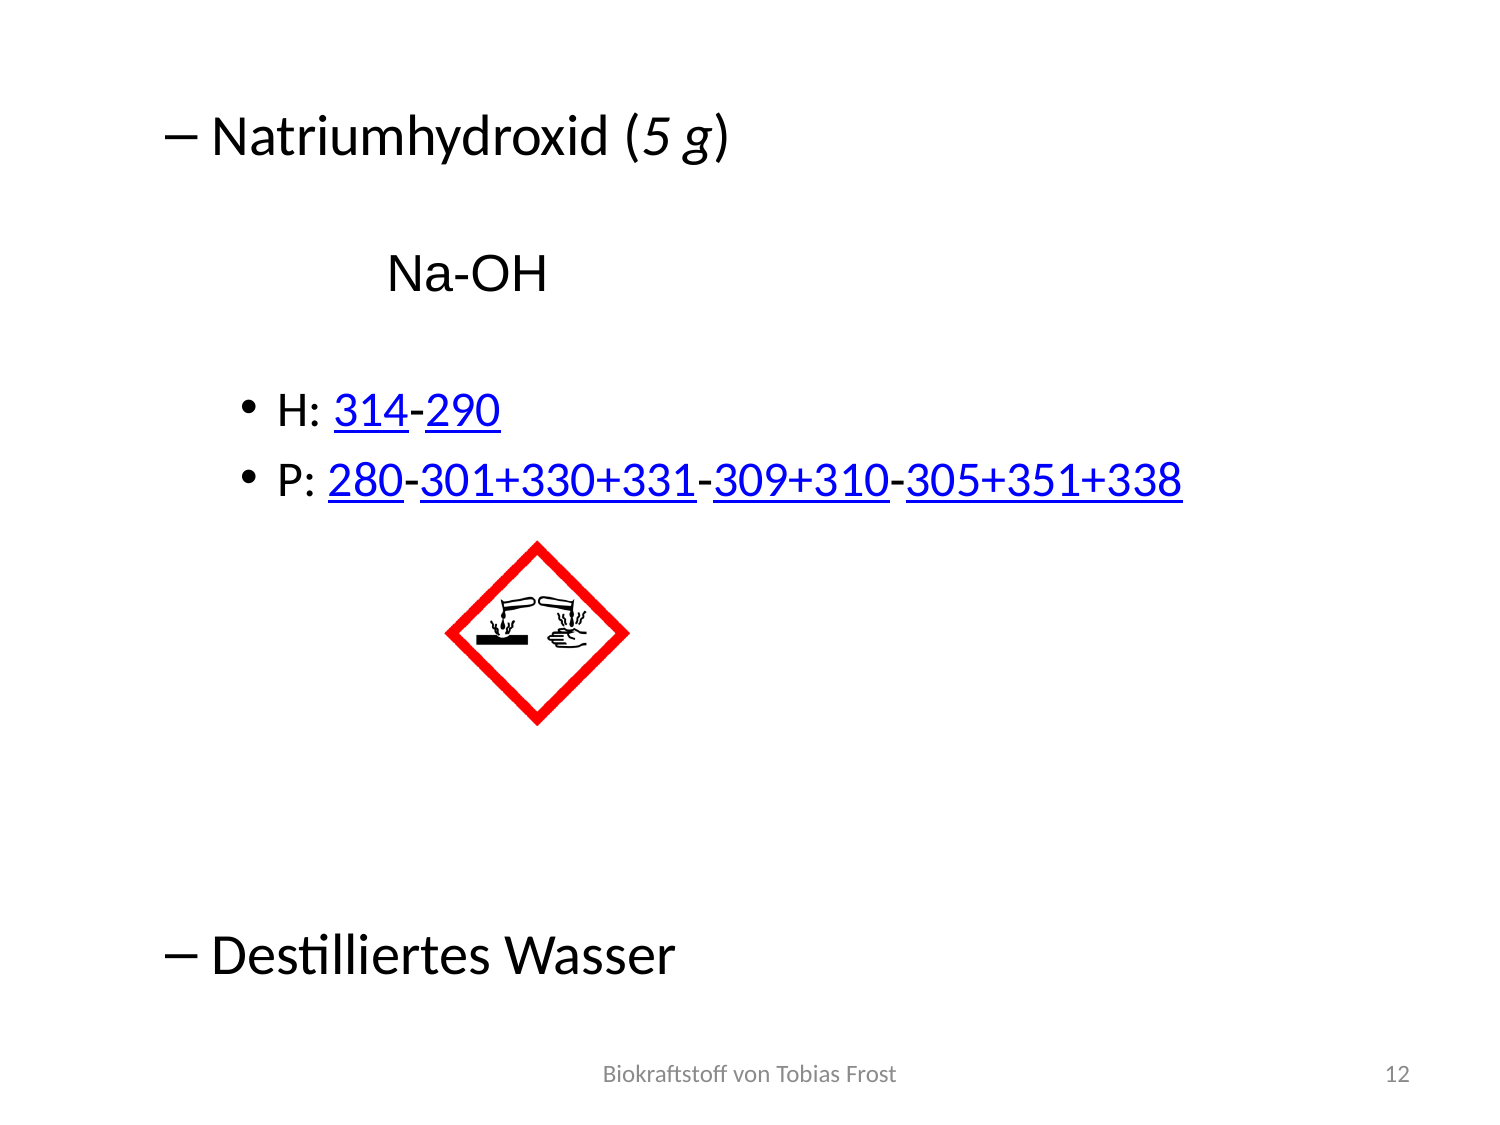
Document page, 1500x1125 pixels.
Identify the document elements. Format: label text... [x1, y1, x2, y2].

picture [442, 538, 632, 729]
list Natriumhydroxid (5 g) H: 314​‐​290 P: 280​‐​301+330+331​‐​309+310​‐​305+351+338 Destilliertes Wasser [75, 90, 1425, 1005]
slide_number 12 [1074, 1042, 1425, 1103]
footer Biokraftstoff von Tobias Frost [512, 1042, 988, 1103]
text_box Na-OH [371, 231, 609, 309]
